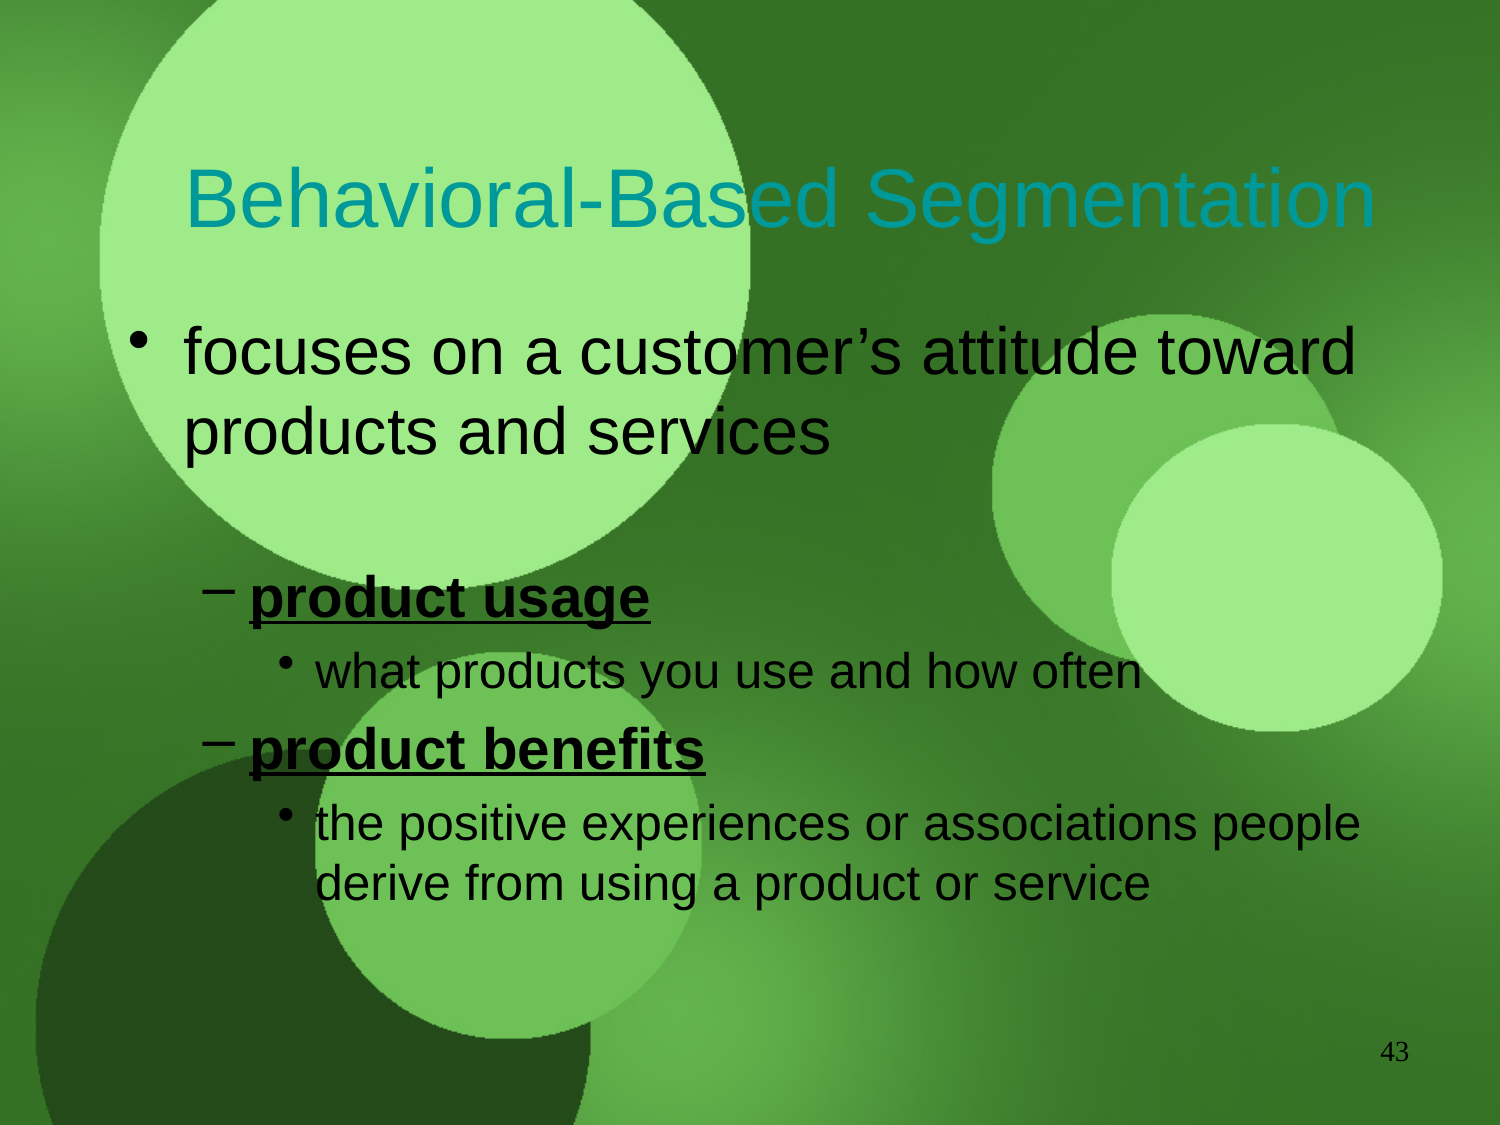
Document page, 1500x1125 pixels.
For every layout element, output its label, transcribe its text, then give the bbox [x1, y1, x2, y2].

picture [0, 0, 1500, 1125]
title Behavioral-Based Segmentation [112, 99, 1451, 288]
slide_number 43 [1074, 1038, 1426, 1103]
list focuses on a customer’s attitude toward products and services product usage what products you use and how often product benefits the positive experiences or associations people derive from using a product or service [112, 299, 1426, 1038]
